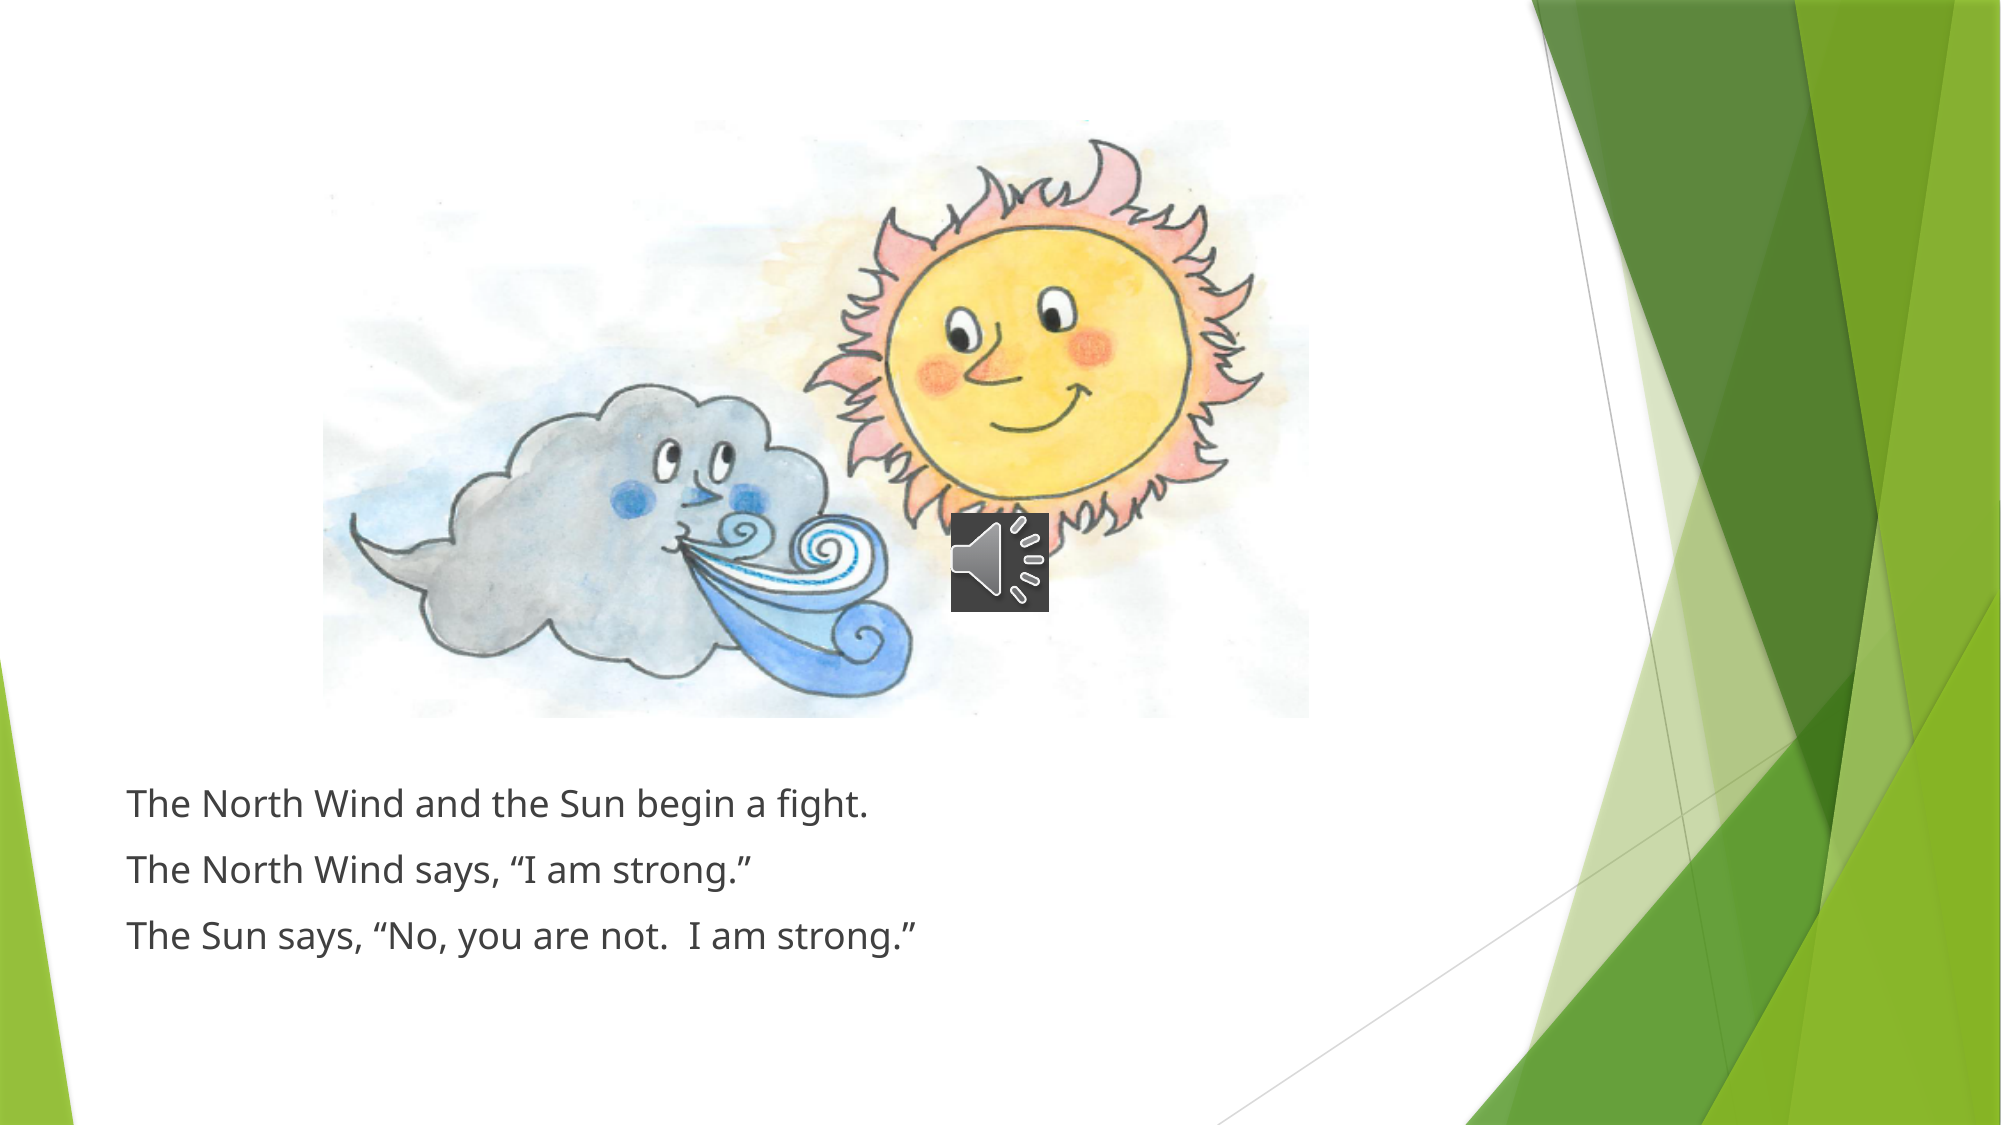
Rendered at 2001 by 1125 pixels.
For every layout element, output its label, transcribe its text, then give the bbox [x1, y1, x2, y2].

list The North Wind and the Sun begin a fight. The North Wind says, “I am strong.” The Sun says, “No, you are not. I am strong.” [111, 772, 1522, 992]
picture [323, 119, 1310, 719]
